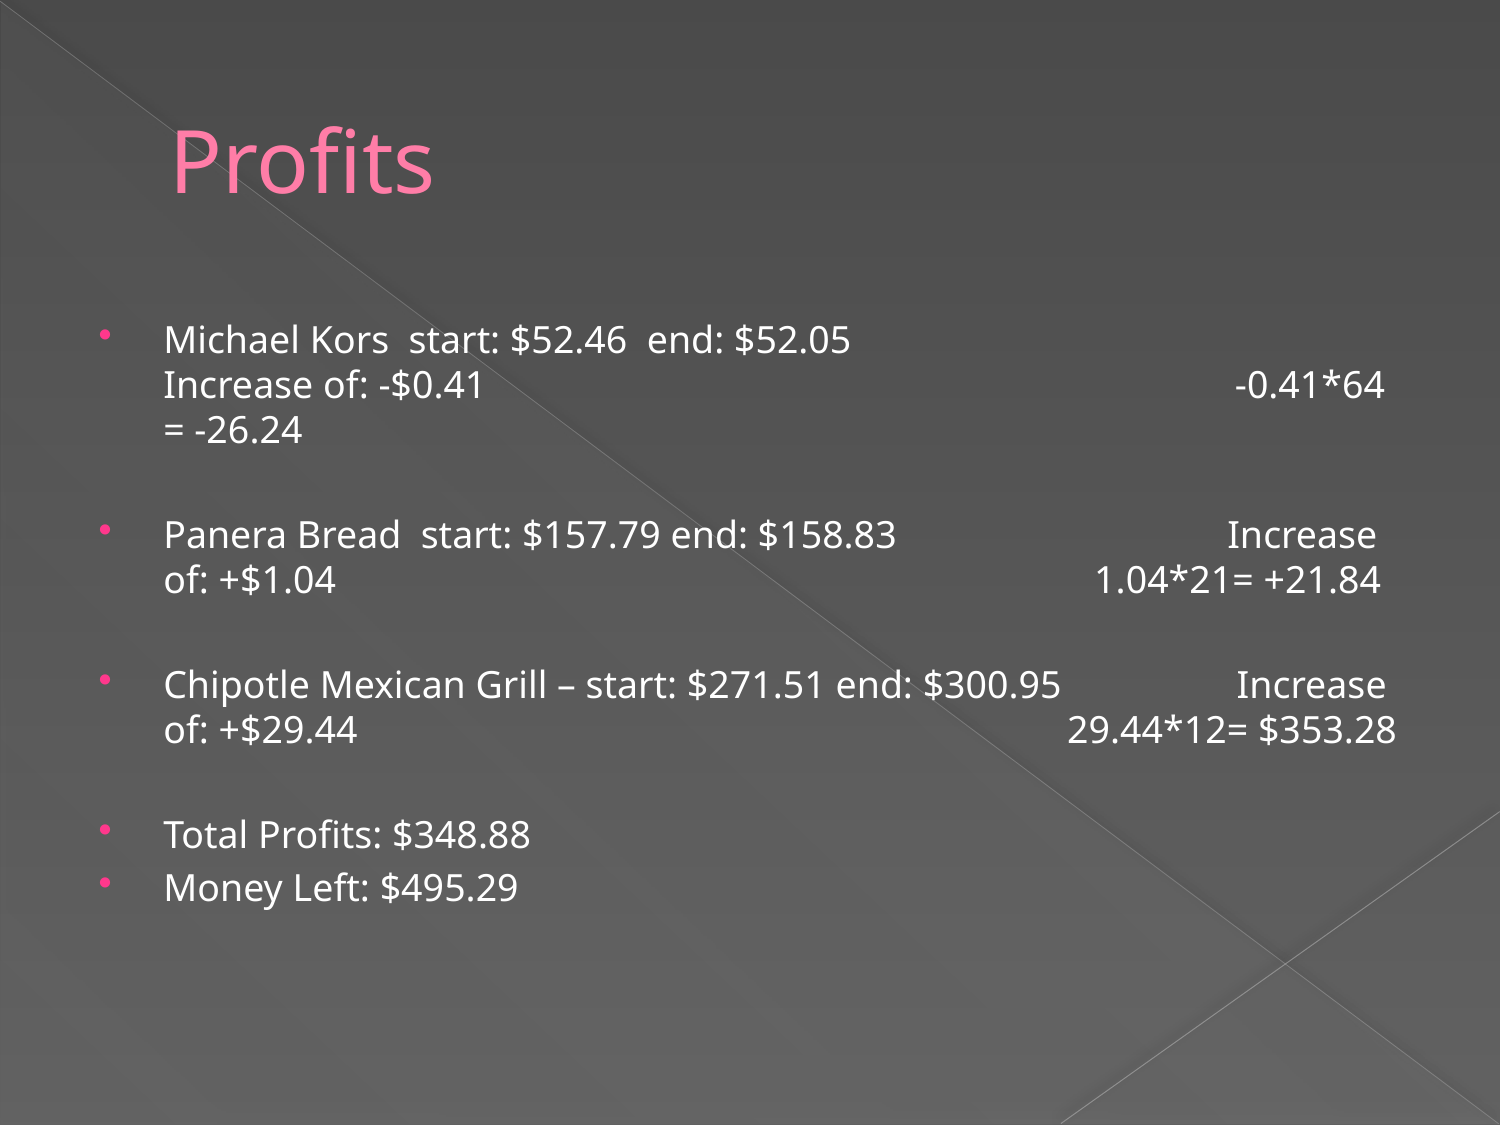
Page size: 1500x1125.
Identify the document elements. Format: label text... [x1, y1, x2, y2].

list Michael Kors start: $52.46 end: $52.05 Increase of: -$0.41 -0.41*64 = -26.24 Panera Bread start: $157.79 end: $158.83 Increase of: +$1.04 1.04*21= +21.84 Chipotle Mexican Grill – start: $271.51 end: $300.95 Increase of: +$29.44 29.44*12= $353.28 Total Profits: $348.88 Money Left: $495.29 [75, 308, 1425, 1059]
title Profits [75, 43, 1425, 274]
